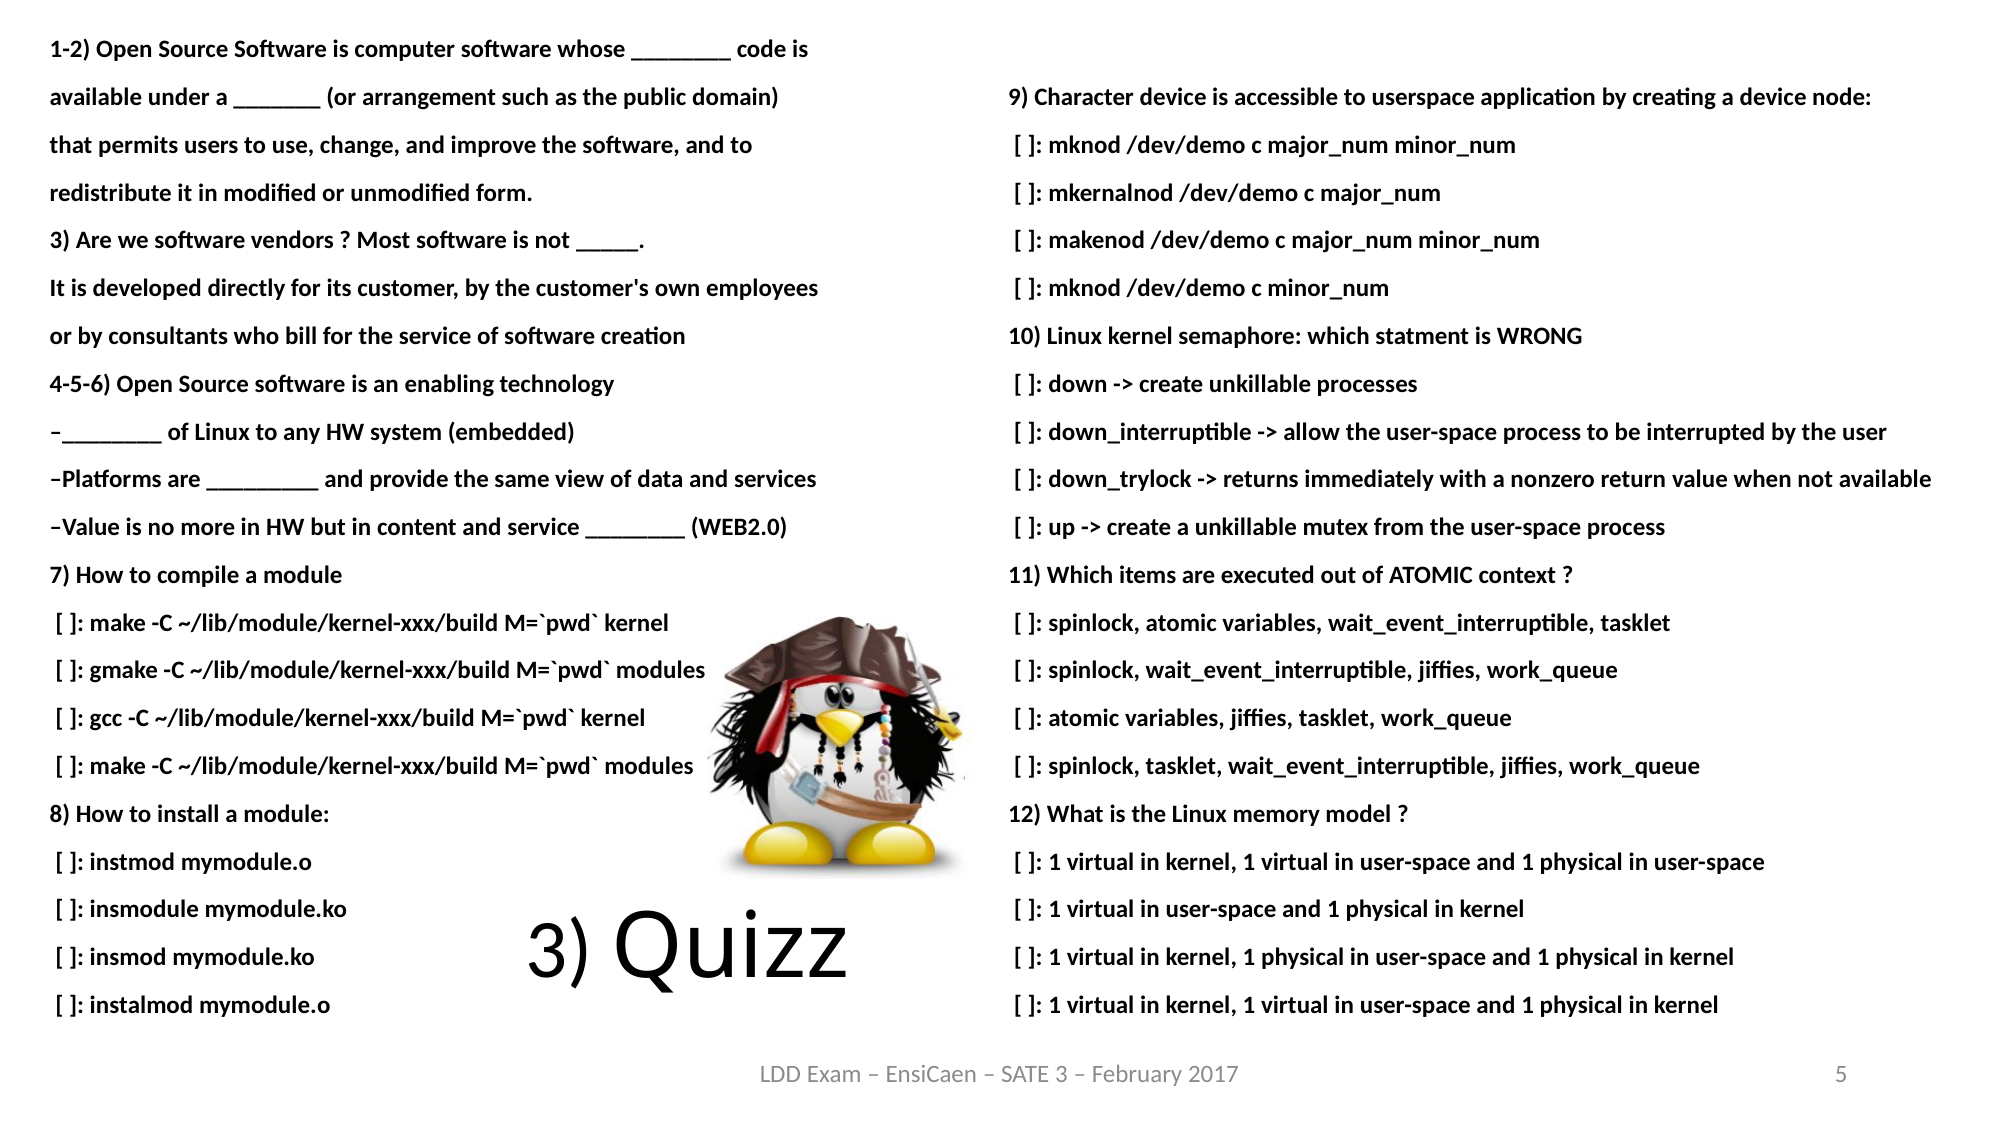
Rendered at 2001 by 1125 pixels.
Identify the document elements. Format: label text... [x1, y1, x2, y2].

picture [707, 615, 972, 879]
text_box 3) Quizz [510, 878, 865, 1003]
slide_number 5 [1412, 1042, 1863, 1103]
footer LDD Exam – EnsiCaen – SATE 3 – February 2017 [662, 1042, 1338, 1103]
list 1-2) Open Source Software is computer software whose ________ code is available under a _______ (or arrangement such as the public domain) that permits users to use, change, and improve the software, and to redistribute it in modified or unmodified form. 3) Are we software vendors ? Most software is not _____. It is developed directly for its customer, by the customer's own employees or by consultants who bill for the service of software creation 4-5-6) Open Source software is an enabling technology –________ of Linux to any HW system (embedded) –Platforms are _________ and provide the same view of data and services –Value is no more in HW but in content and service ________ (WEB2.0) 7) How to compile a module [ ]: make -C ~/lib/module/kernel-xxx/build M=`pwd` kernel [ ]: gmake -C ~/lib/module/kernel-xxx/build M=`pwd` modules [ ]: gcc -C ~/lib/module/kernel-xxx/build M=`pwd` kernel [ ]: make -C ~/lib/module/kernel-xxx/build M=`pwd` modules 8) How to install a module: [ ]: instmod mymodule.o [ ]: insmodule mymodule.ko [ ]: insmod mymodule.ko [ ]: instalmod mymodule.o 9) Character device is accessible to userspace application by creating a device node: [ ]: mknod /dev/demo c major_num minor_num [ ]: mkernalnod /dev/demo c major_num [ ]: makenod /dev/demo c major_num minor_num [ ]: mknod /dev/demo c minor_num 10) Linux kernel semaphore: which statment is WRONG [ ]: down -> create unkillable processes [ ]: down_interruptible -> allow the user-space process to be interrupted by the user [ ]: down_trylock -> returns immediately with a nonzero return value when not available [ ]: up -> create a unkillable mutex from the user-space process 11) Which items are executed out of ATOMIC context ? [ ]: spinlock, atomic variables, wait_event_interruptible, tasklet [ ]: spinlock, wait_event_interruptible, jiffies, work_queue [ ]: atomic variables, jiffies, tasklet, work_queue [ ]: spinlock, tasklet, wait_event_interruptible, jiffies, work_queue 12) What is the Linux memory model ? [ ]: 1 virtual in kernel, 1 virtual in user-space and 1 physical in user-space [ ]: 1 virtual in user-space and 1 physical in kernel [ ]: 1 virtual in kernel, 1 physical in user-space and 1 physical in kernel [ ]: 1 virtual in kernel, 1 virtual in user-space and 1 physical in kernel [34, 28, 1982, 1097]
